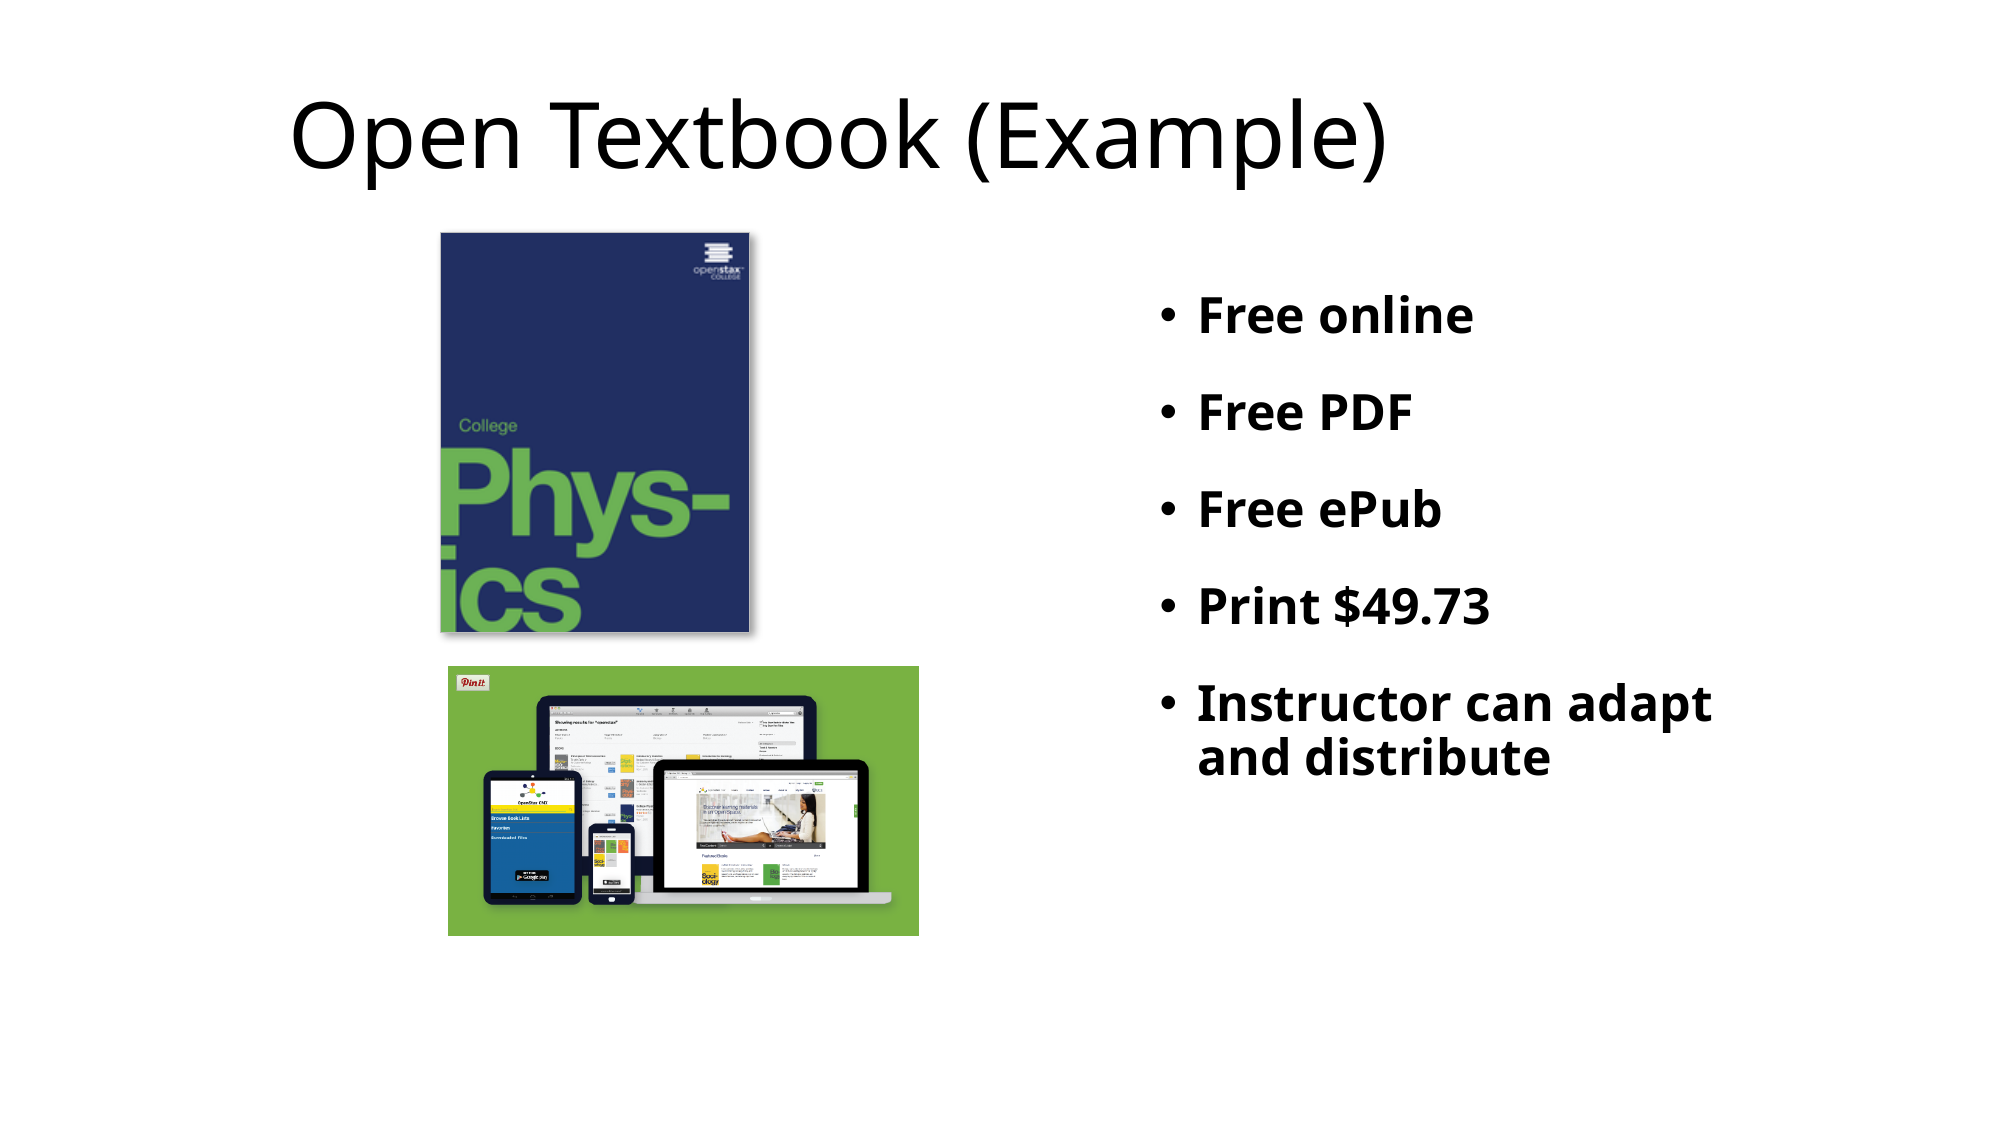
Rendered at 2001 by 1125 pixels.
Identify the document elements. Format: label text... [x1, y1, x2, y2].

text_box Open Textbook (Example) [274, 45, 1625, 233]
picture [440, 232, 750, 633]
text_box Free online Free PDF Free ePub Print $49.73 Instructor can adapt and distribute [1144, 283, 1775, 987]
picture [440, 658, 939, 946]
